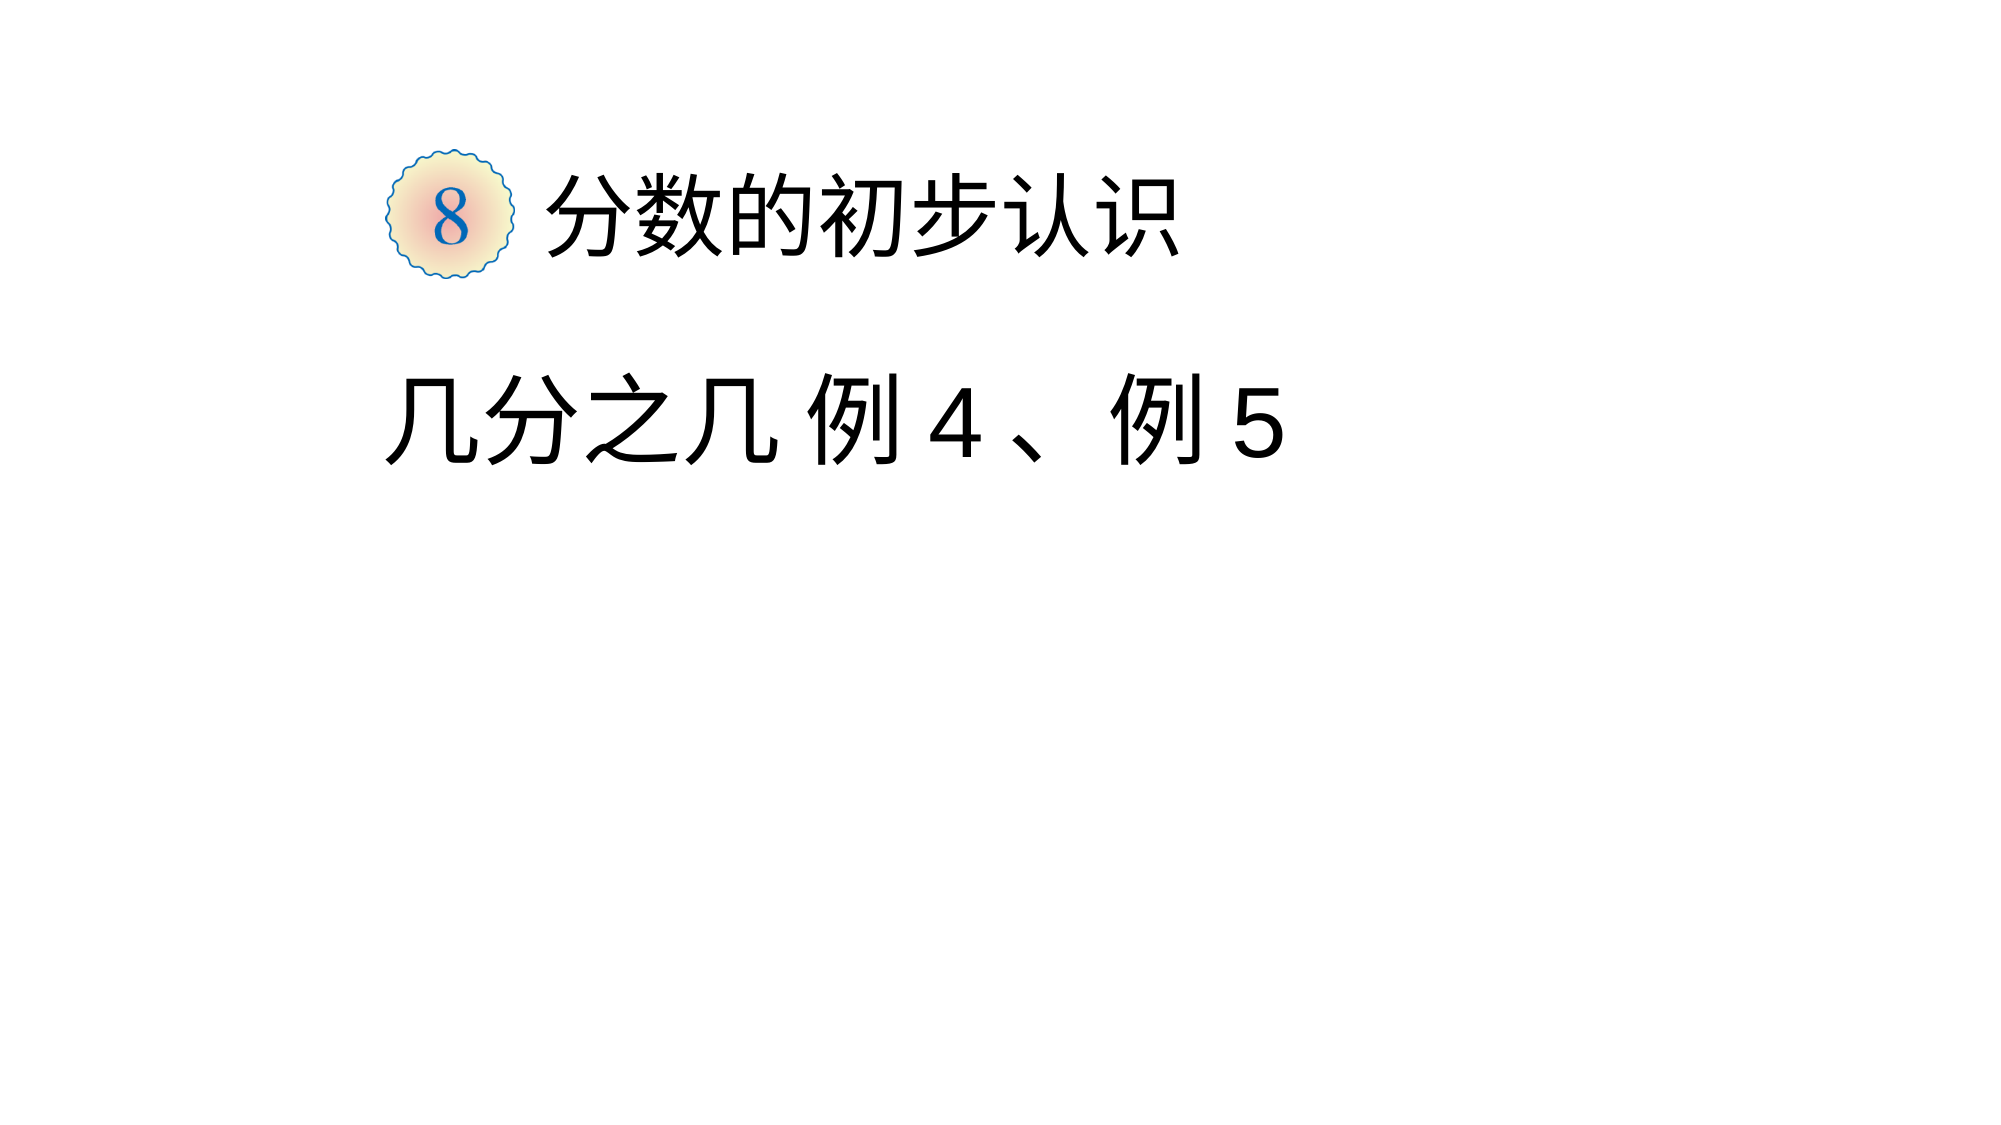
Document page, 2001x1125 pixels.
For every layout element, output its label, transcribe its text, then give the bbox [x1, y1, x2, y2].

picture [385, 149, 515, 279]
text_box 分数的初步认识 [527, 137, 1579, 291]
text_box 几分之几 例4、例5 [326, 350, 1343, 485]
